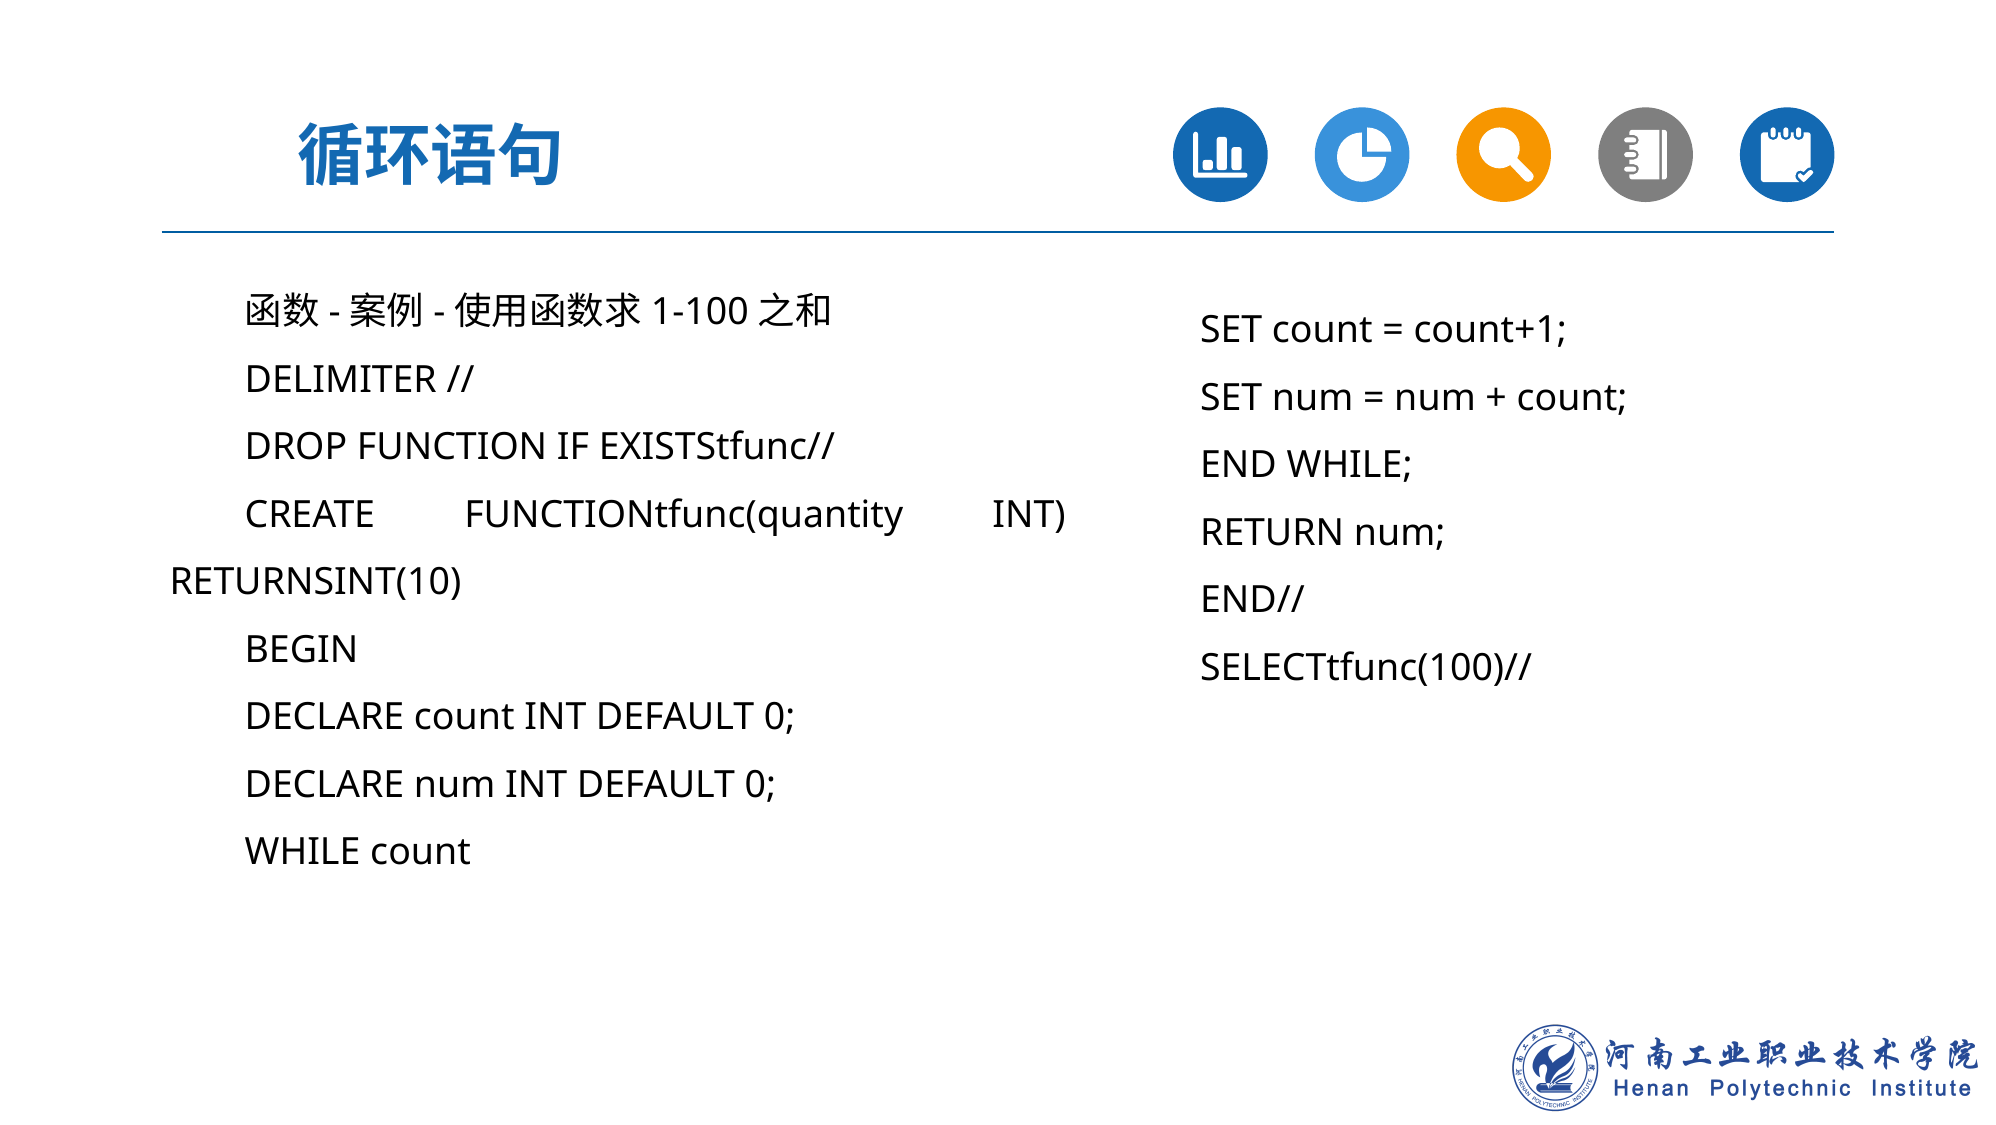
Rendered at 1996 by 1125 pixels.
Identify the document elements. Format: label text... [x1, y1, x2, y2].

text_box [1172, 107, 1268, 203]
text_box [1739, 107, 1835, 203]
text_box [1314, 107, 1410, 203]
picture [1493, 1020, 1984, 1118]
text_box SET count = count+1; SET num = num + count; END WHILE; RETURN num; END// SELECTtfunc(100)// [1110, 275, 1827, 718]
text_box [1456, 107, 1552, 203]
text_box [1598, 107, 1694, 203]
text_box 函数-案例-使用函数求1-100之和 DELIMITER // DROP FUNCTION IF EXISTStfunc// CREATE FUNCTIONtfunc(quantity INT) RETURNSINT(10) BEGIN DECLARE count INT DEFAULT 0; DECLARE num INT DEFAULT 0; WHILE count [149, 254, 1086, 909]
text_box 循环语句 [110, 93, 752, 203]
